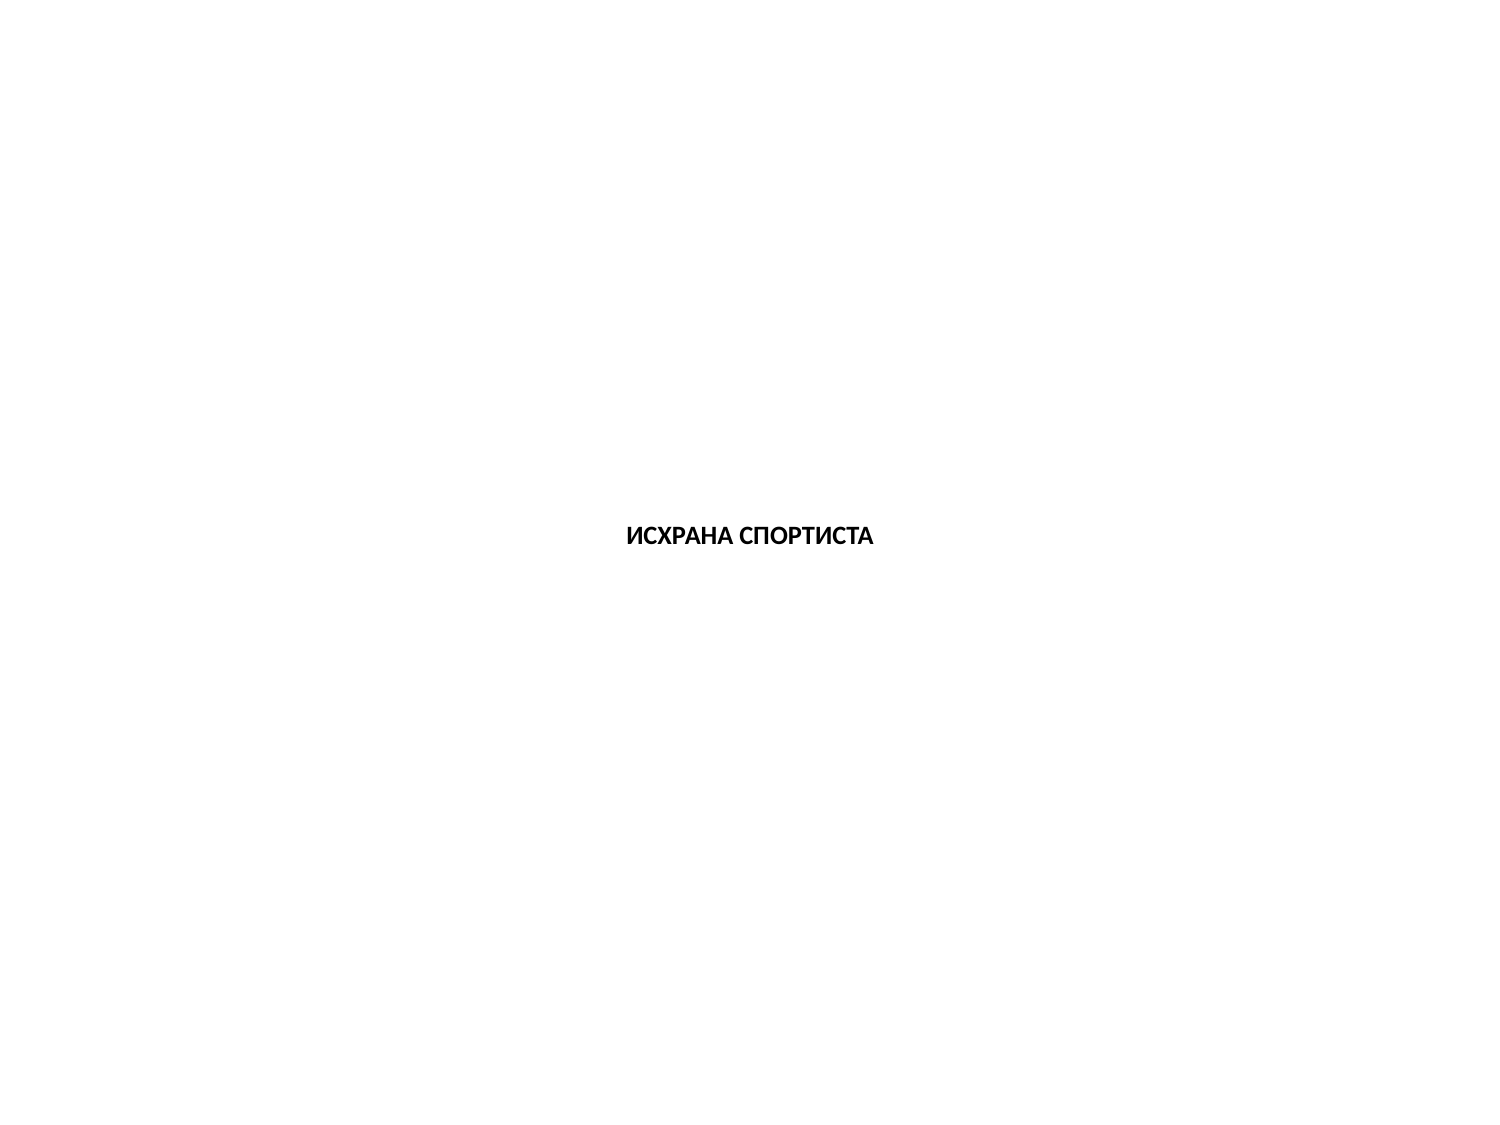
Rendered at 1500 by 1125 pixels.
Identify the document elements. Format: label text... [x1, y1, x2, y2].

title ИСХРАНА СПОРТИСТА [112, 349, 1388, 591]
